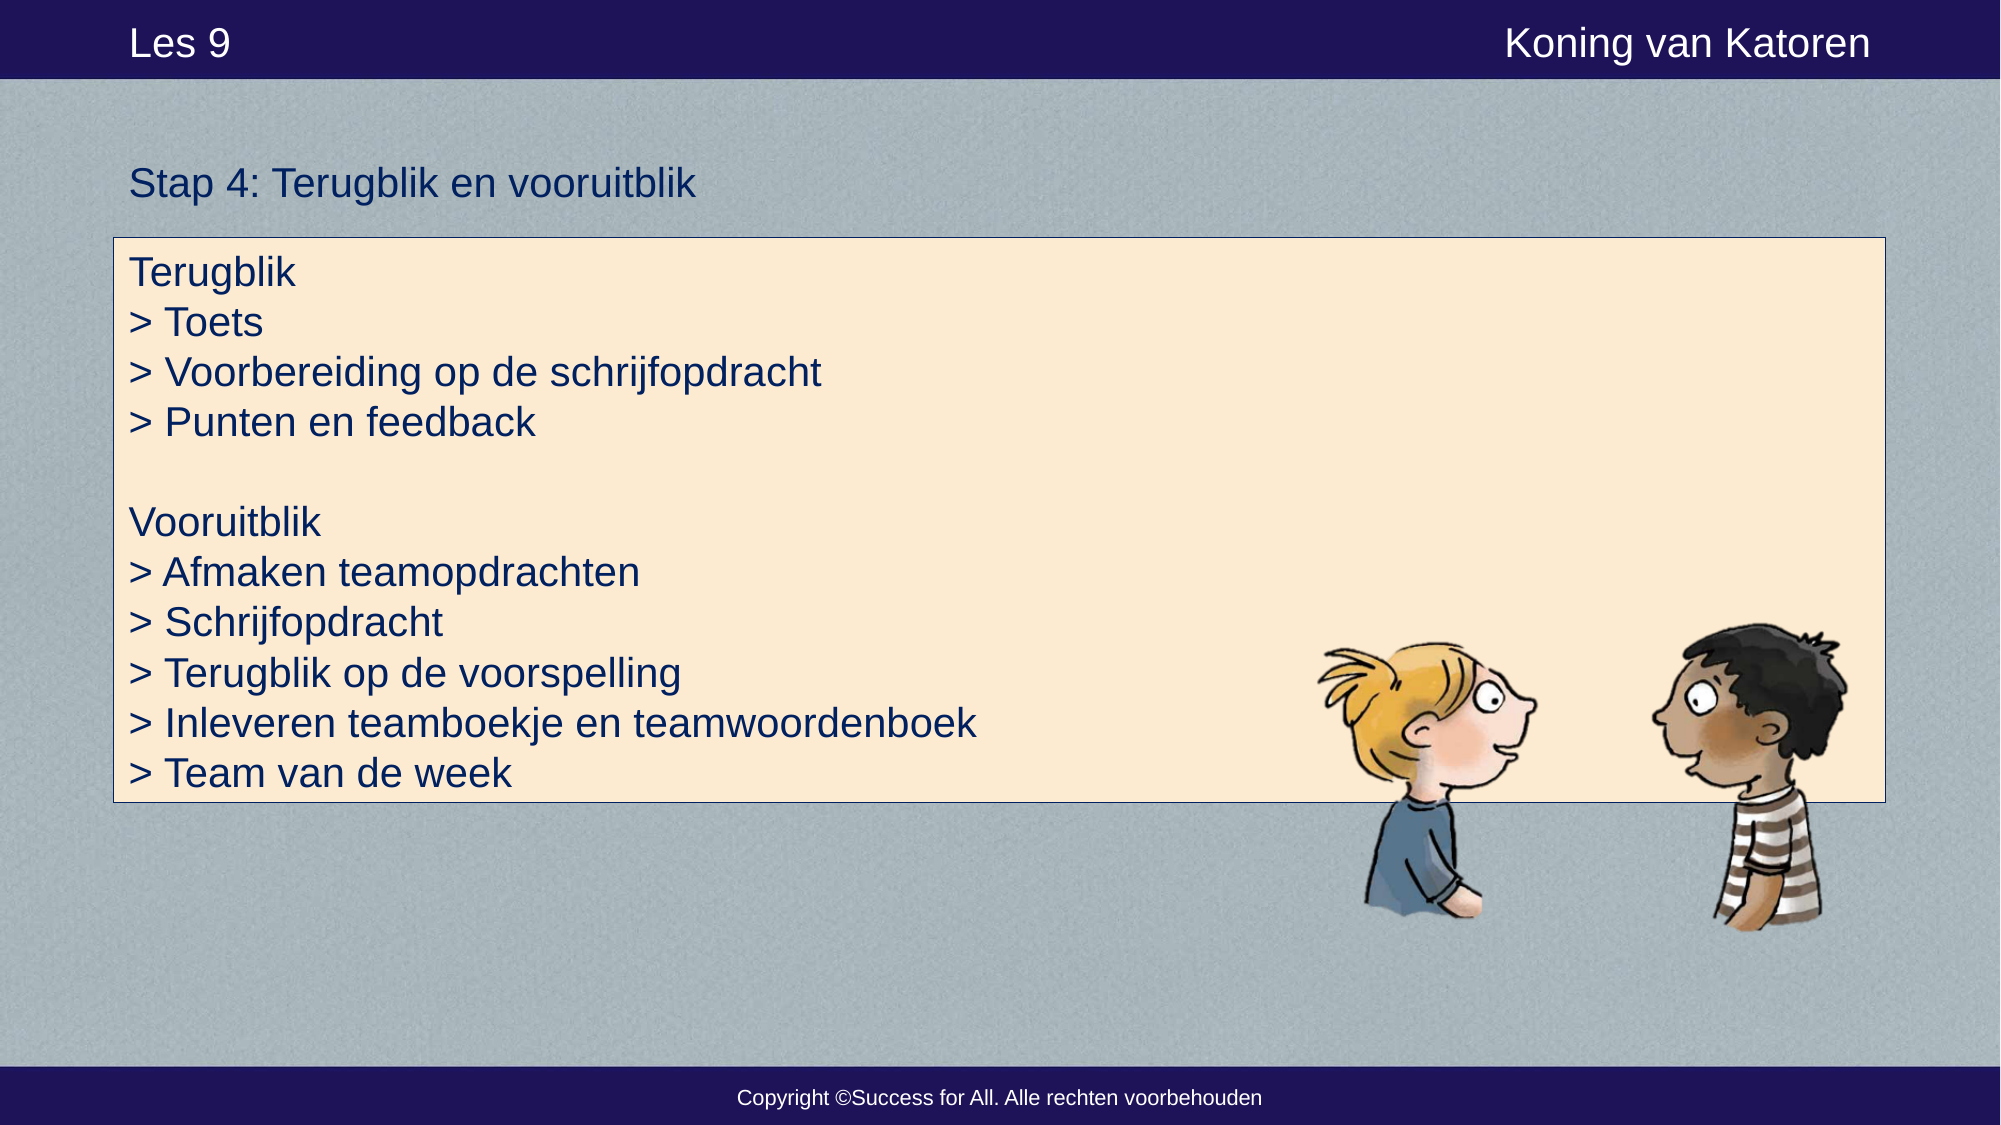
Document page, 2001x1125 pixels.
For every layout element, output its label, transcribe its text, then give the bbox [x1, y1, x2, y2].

text_box Terugblik > Toets > Voorbereiding op de schrijfopdracht > Punten en feedback Vooruitblik > Afmaken teamopdrachten > Schrijfopdracht > Terugblik op de voorspelling > Inleveren teamboekje en teamwoordenboek > Team van de week [113, 237, 1886, 803]
text_box Stap 4: Terugblik en vooruitblik [113, 148, 1635, 214]
text_box Copyright ©Success for All. Alle rechten voorbehouden [0, 1076, 2000, 1125]
text_box Les 9 [114, 8, 354, 73]
picture [0, 0, 2001, 1125]
text_box Koning van Katoren [999, 8, 1886, 73]
